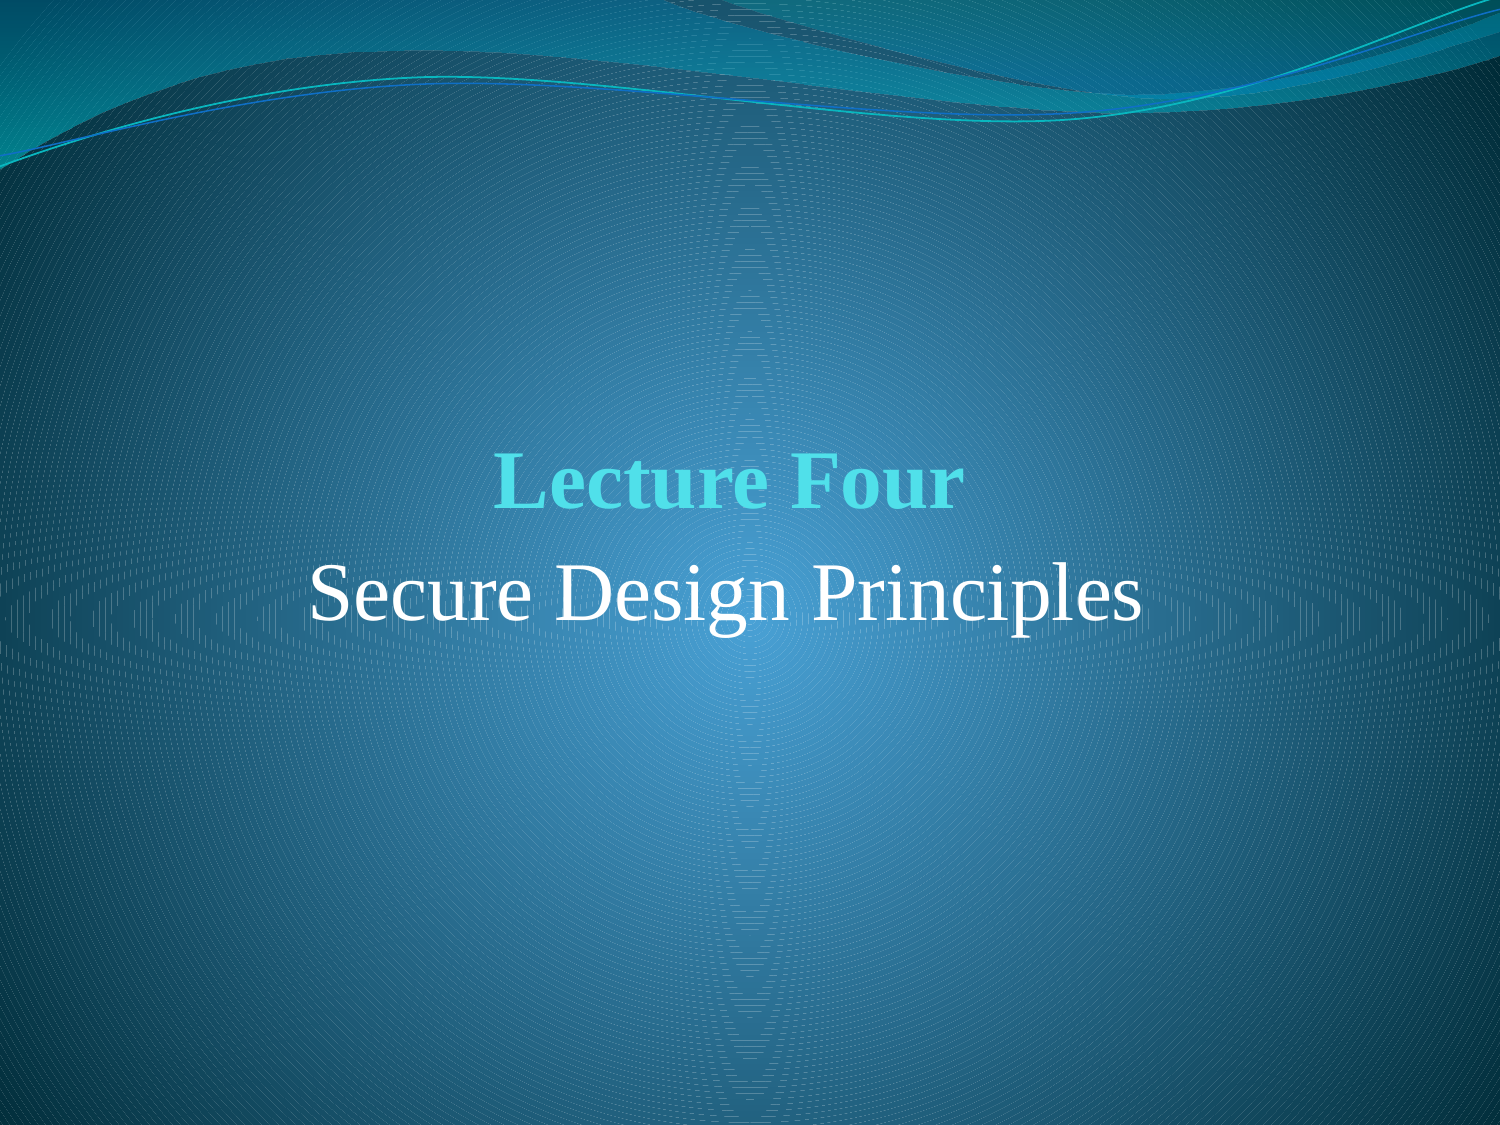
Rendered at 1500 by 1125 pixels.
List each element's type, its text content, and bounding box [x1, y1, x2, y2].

subtitle Secure Design Principles [87, 529, 1376, 818]
title Lecture Four [87, 224, 1376, 525]
